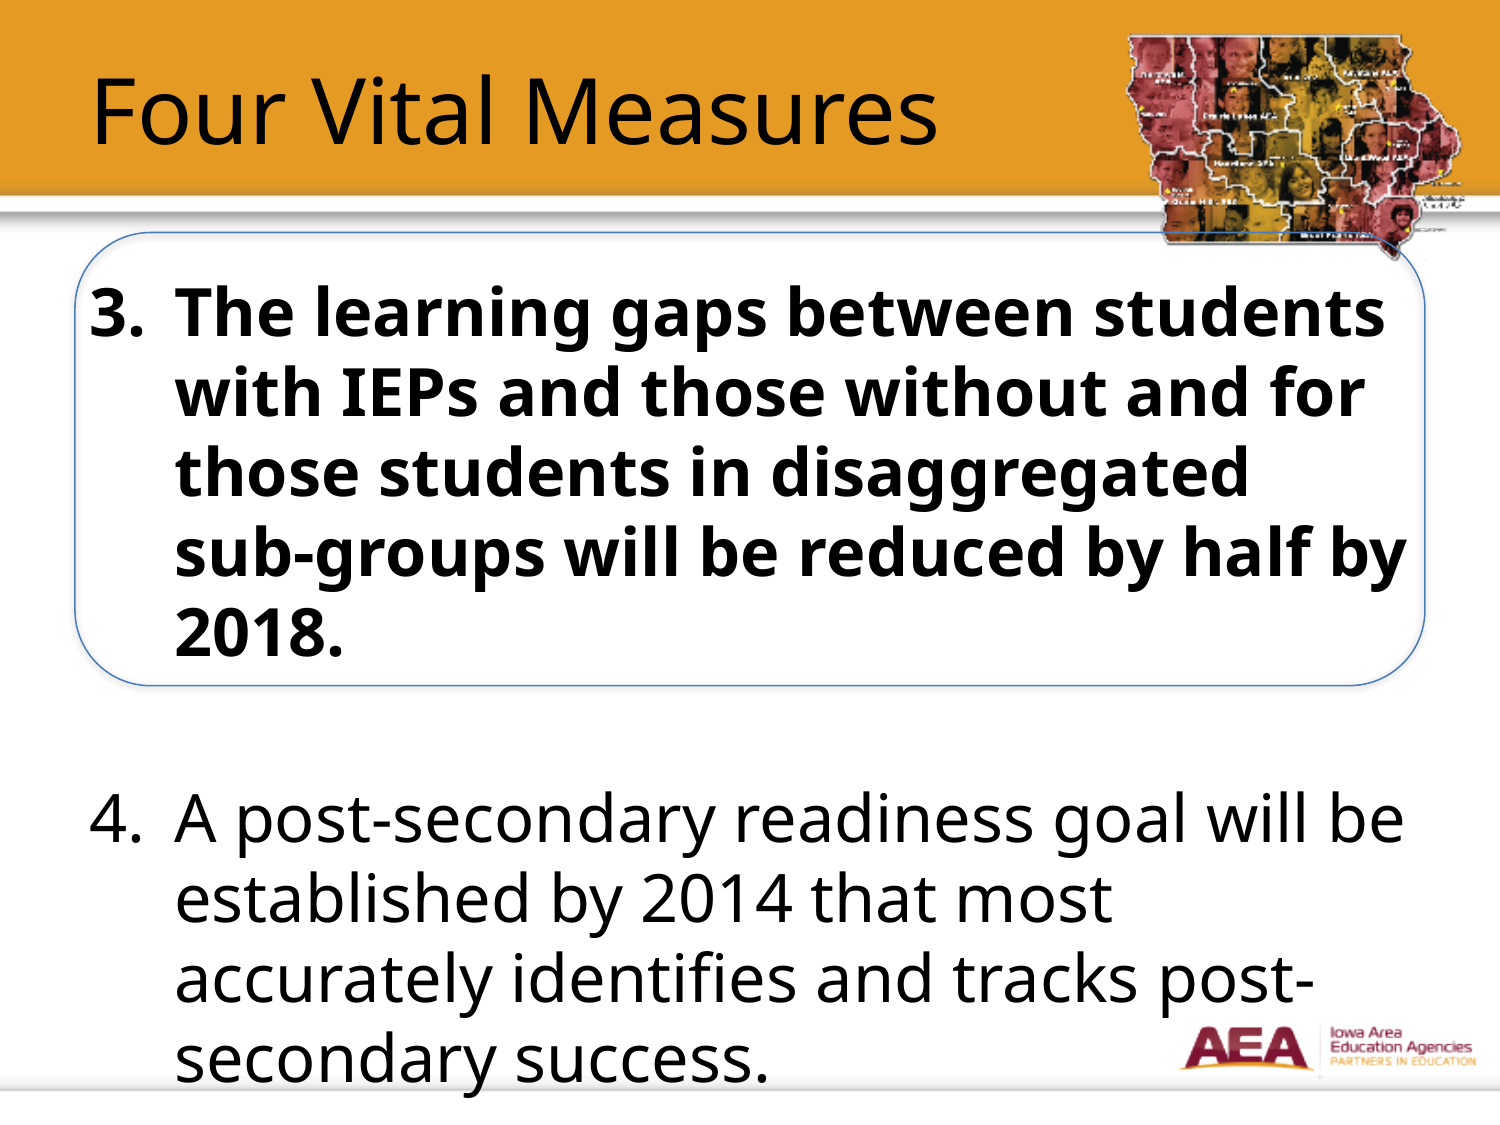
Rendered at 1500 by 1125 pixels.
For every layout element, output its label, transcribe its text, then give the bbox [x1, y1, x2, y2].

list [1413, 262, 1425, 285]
picture [0, 0, 1500, 1125]
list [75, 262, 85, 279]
text_box [74, 231, 1426, 687]
title Four Vital Measures [75, 45, 1425, 233]
list The learning gaps between students with IEPs and those without and for those students in disaggregated sub-groups will be reduced by half by 2018. A post-secondary readiness goal will be established by 2014 that most accurately identifies and tracks post-secondary success. [75, 639, 1425, 1005]
